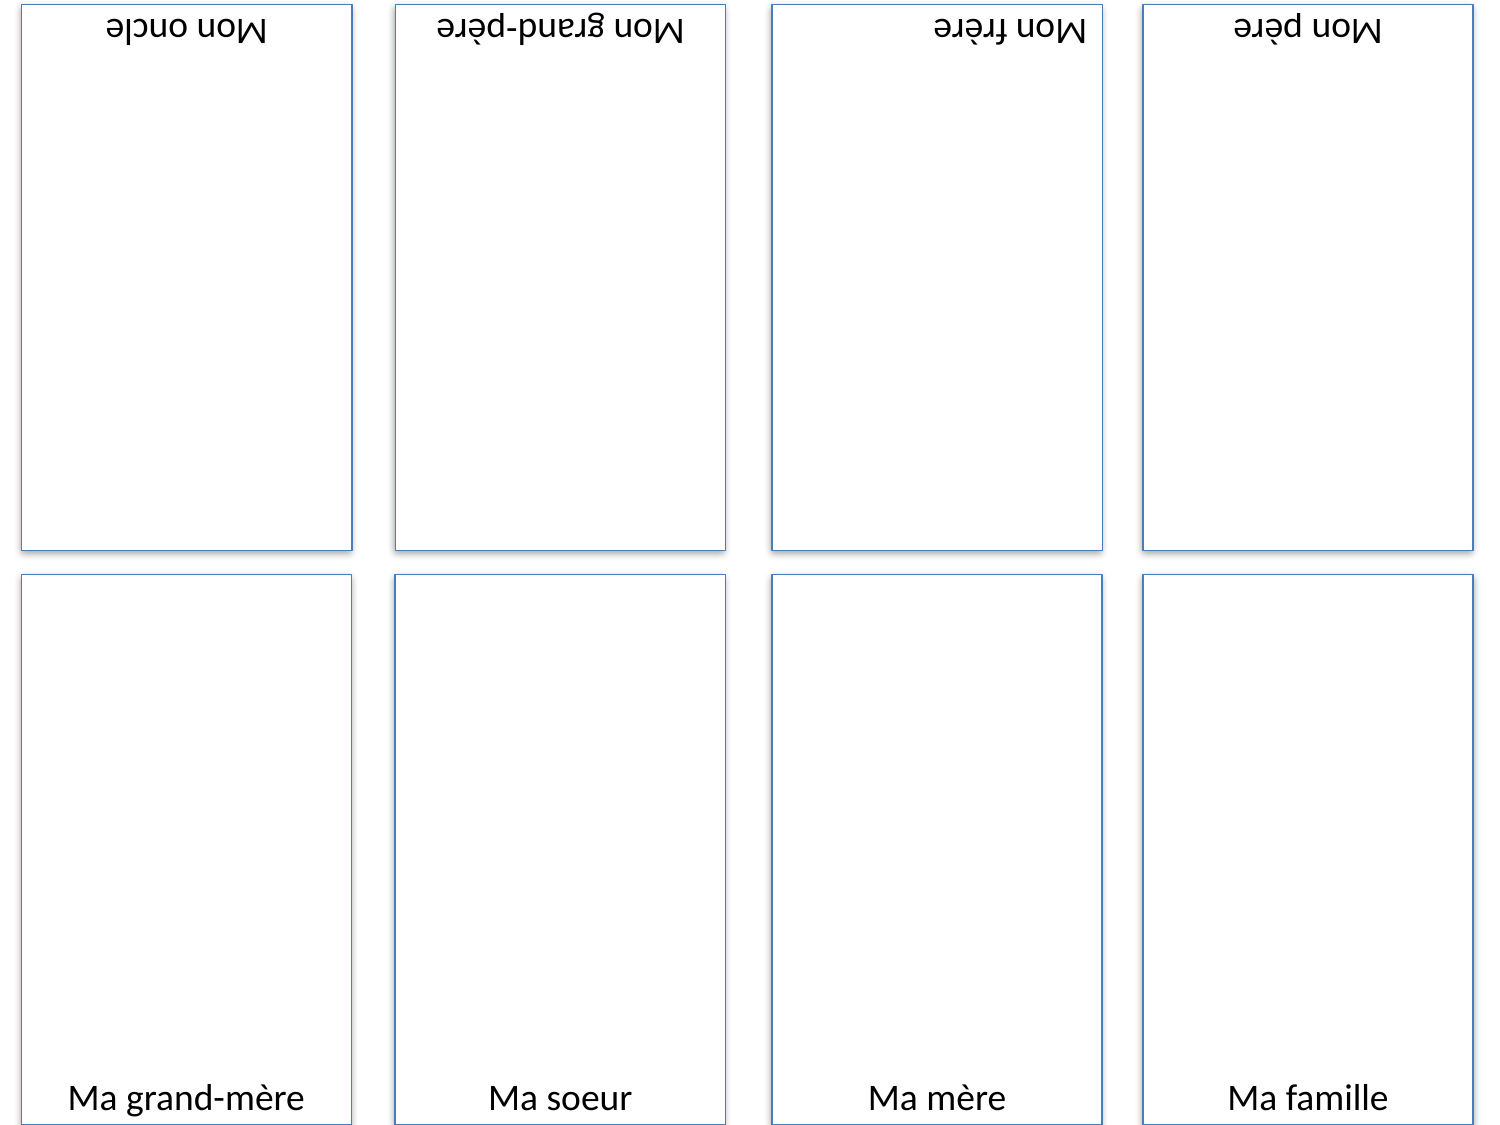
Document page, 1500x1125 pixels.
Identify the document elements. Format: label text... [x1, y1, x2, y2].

text_box Ma grand-mère [21, 574, 352, 1125]
text_box Ma mère [771, 574, 1103, 1125]
text_box Mon grand-père [395, 4, 726, 551]
text_box Ma soeur [394, 574, 726, 1125]
text_box Mon frère [771, 4, 1103, 551]
text_box Mon père [1142, 4, 1474, 551]
text_box Ma famille [1142, 574, 1474, 1125]
text_box Mon oncle [21, 4, 353, 551]
